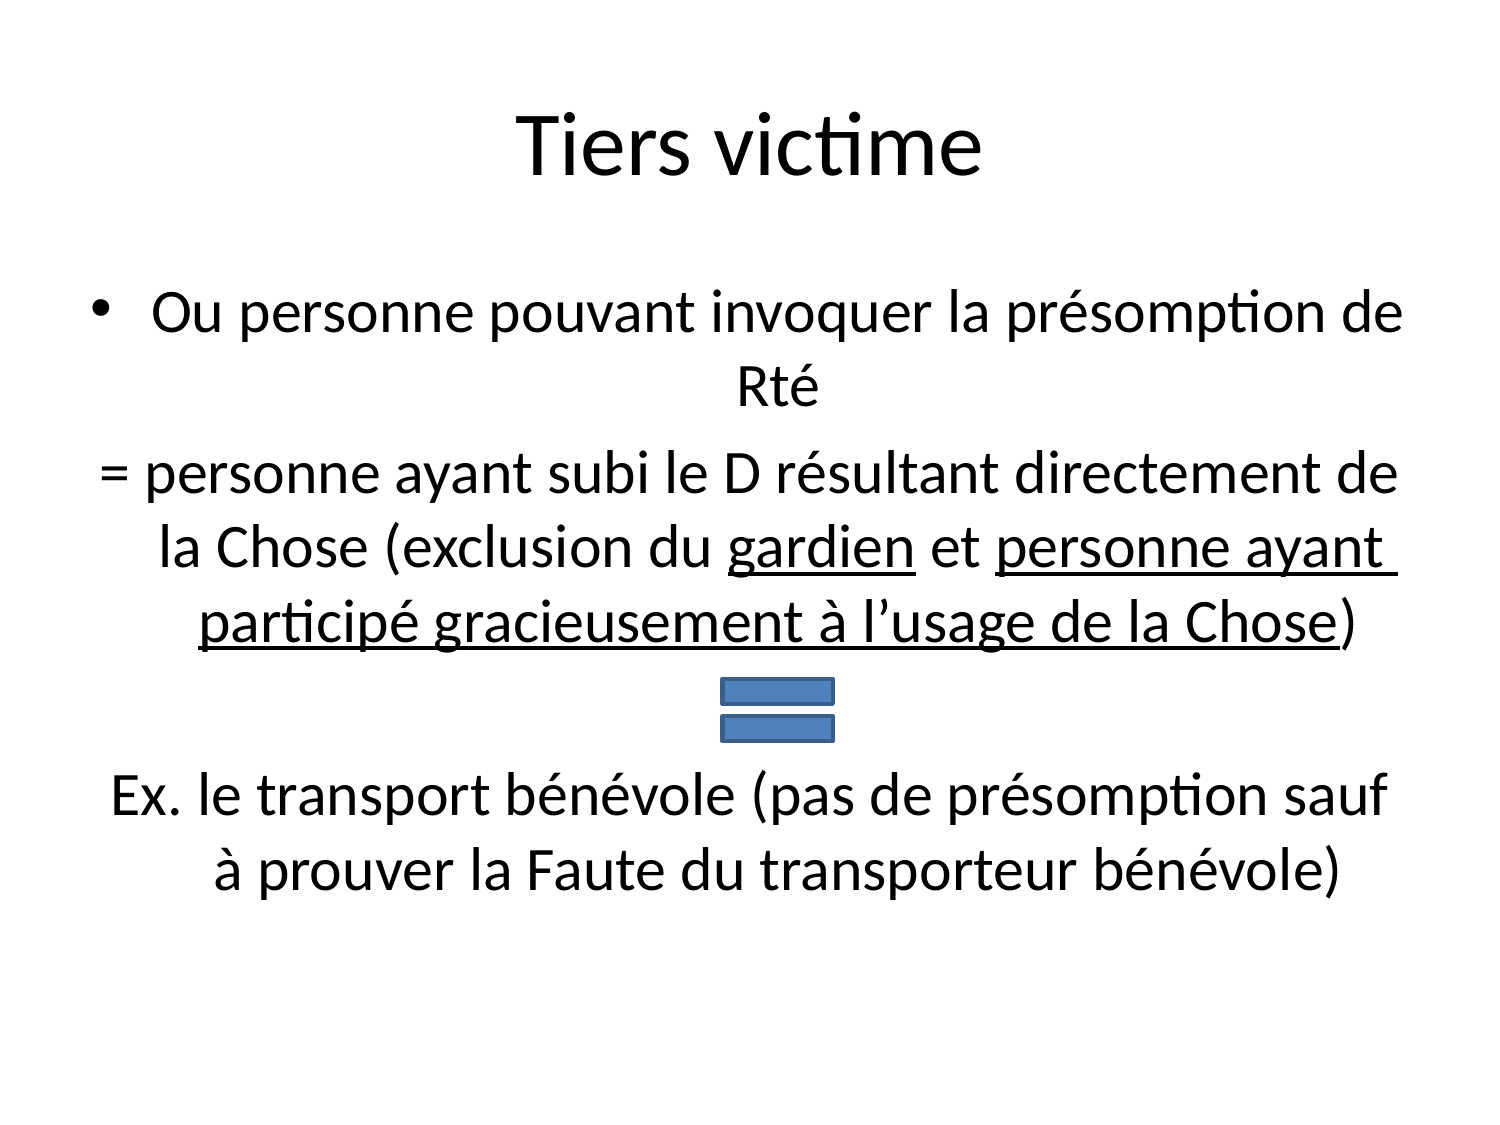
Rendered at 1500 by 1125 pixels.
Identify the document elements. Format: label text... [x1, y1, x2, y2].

text_box [720, 677, 835, 706]
title Tiers victime [75, 45, 1425, 233]
text_box [720, 714, 835, 743]
list Ou personne pouvant invoquer la présomption de Rté = personne ayant subi le D résultant directement de la Chose (exclusion du gardien et personne ayant participé gracieusement à l’usage de la Chose) Ex. le transport bénévole (pas de présomption sauf à prouver la Faute du transporteur bénévole) [75, 262, 1425, 1005]
